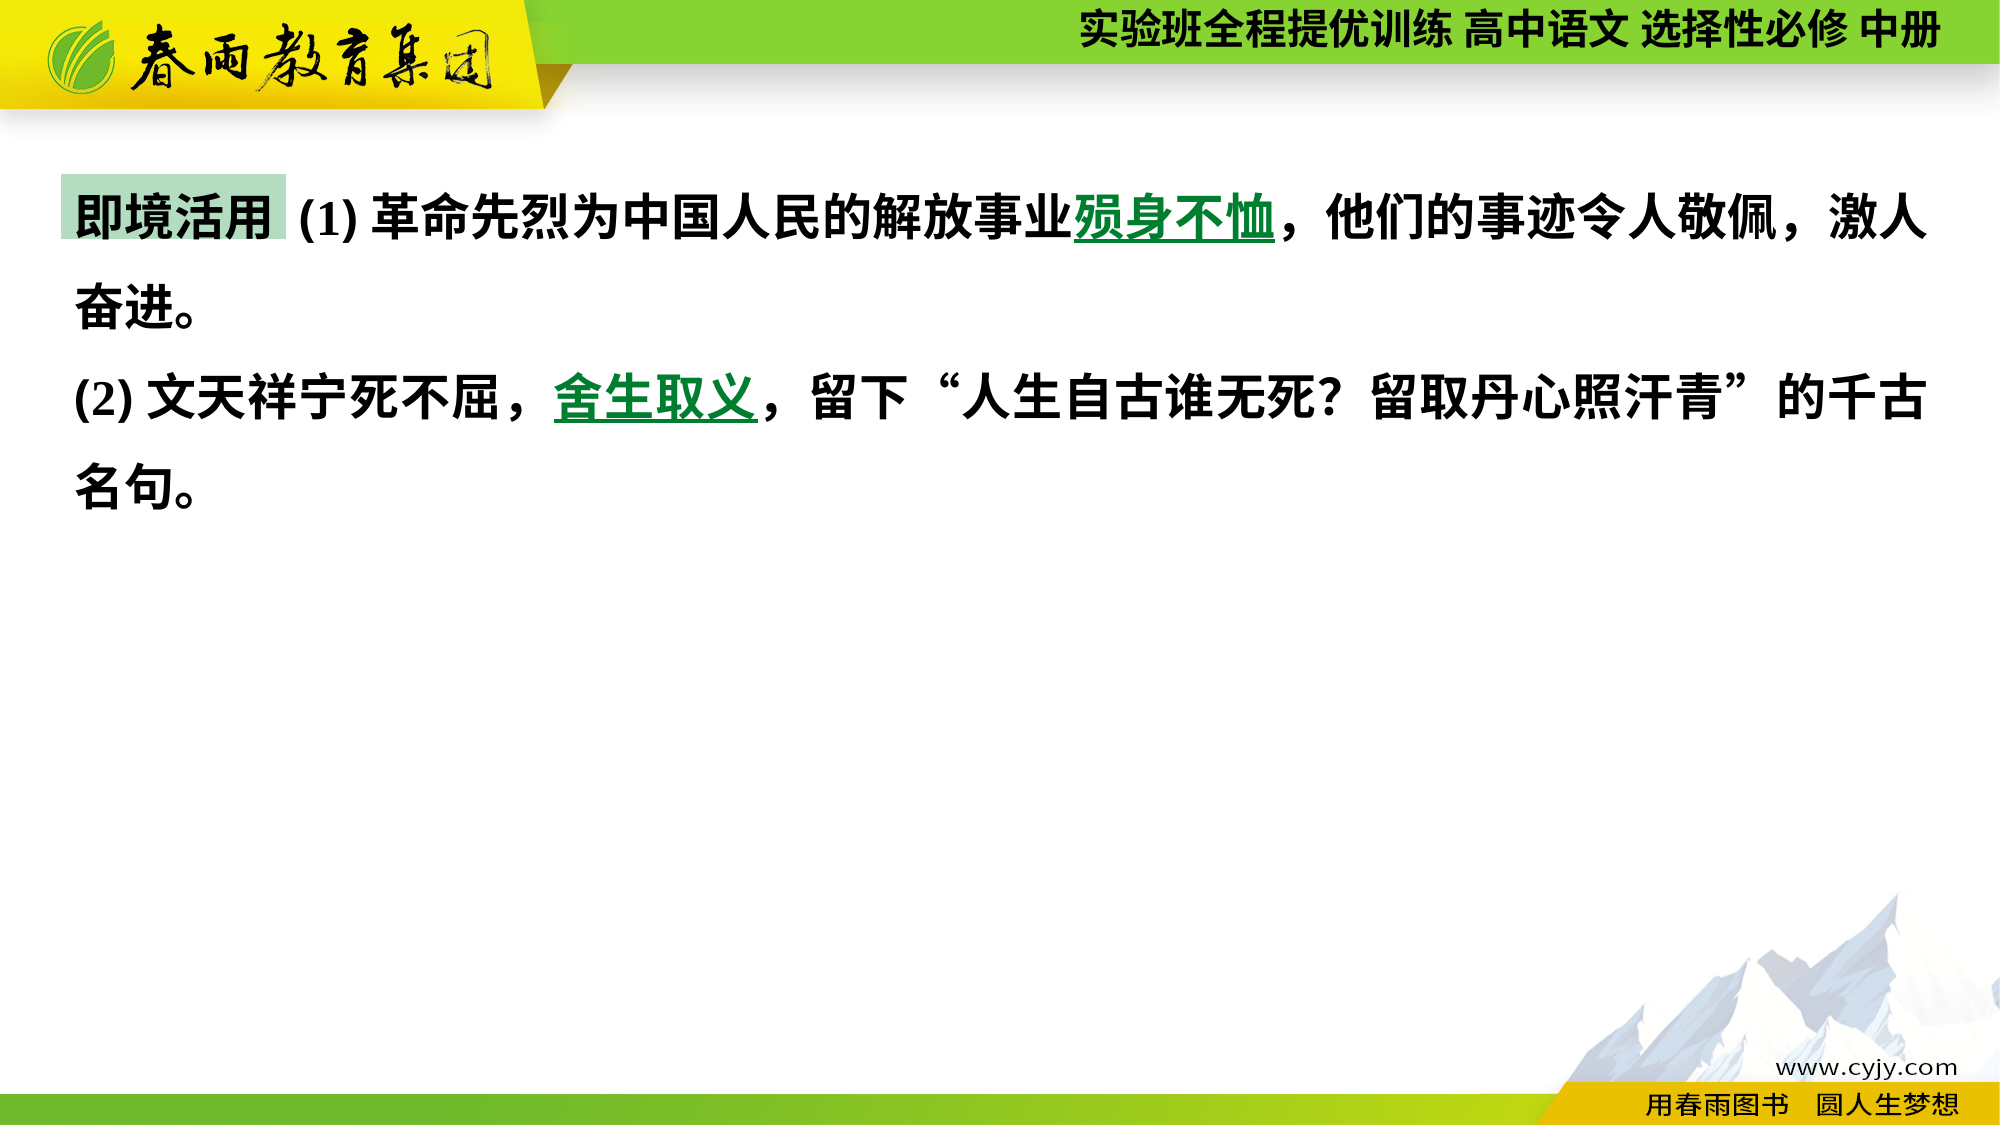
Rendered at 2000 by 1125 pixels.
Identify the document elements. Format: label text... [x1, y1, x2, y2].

list 即境活用 (1)革命先烈为中国人民的解放事业殒身不恤，他们的事迹令人敬佩，激人奋进。 (2)文天祥宁死不屈，舍生取义，留下“人生自古谁无死？留取丹心照汗青”的千古名句。 [59, 148, 1944, 516]
picture [0, 0, 2000, 1125]
